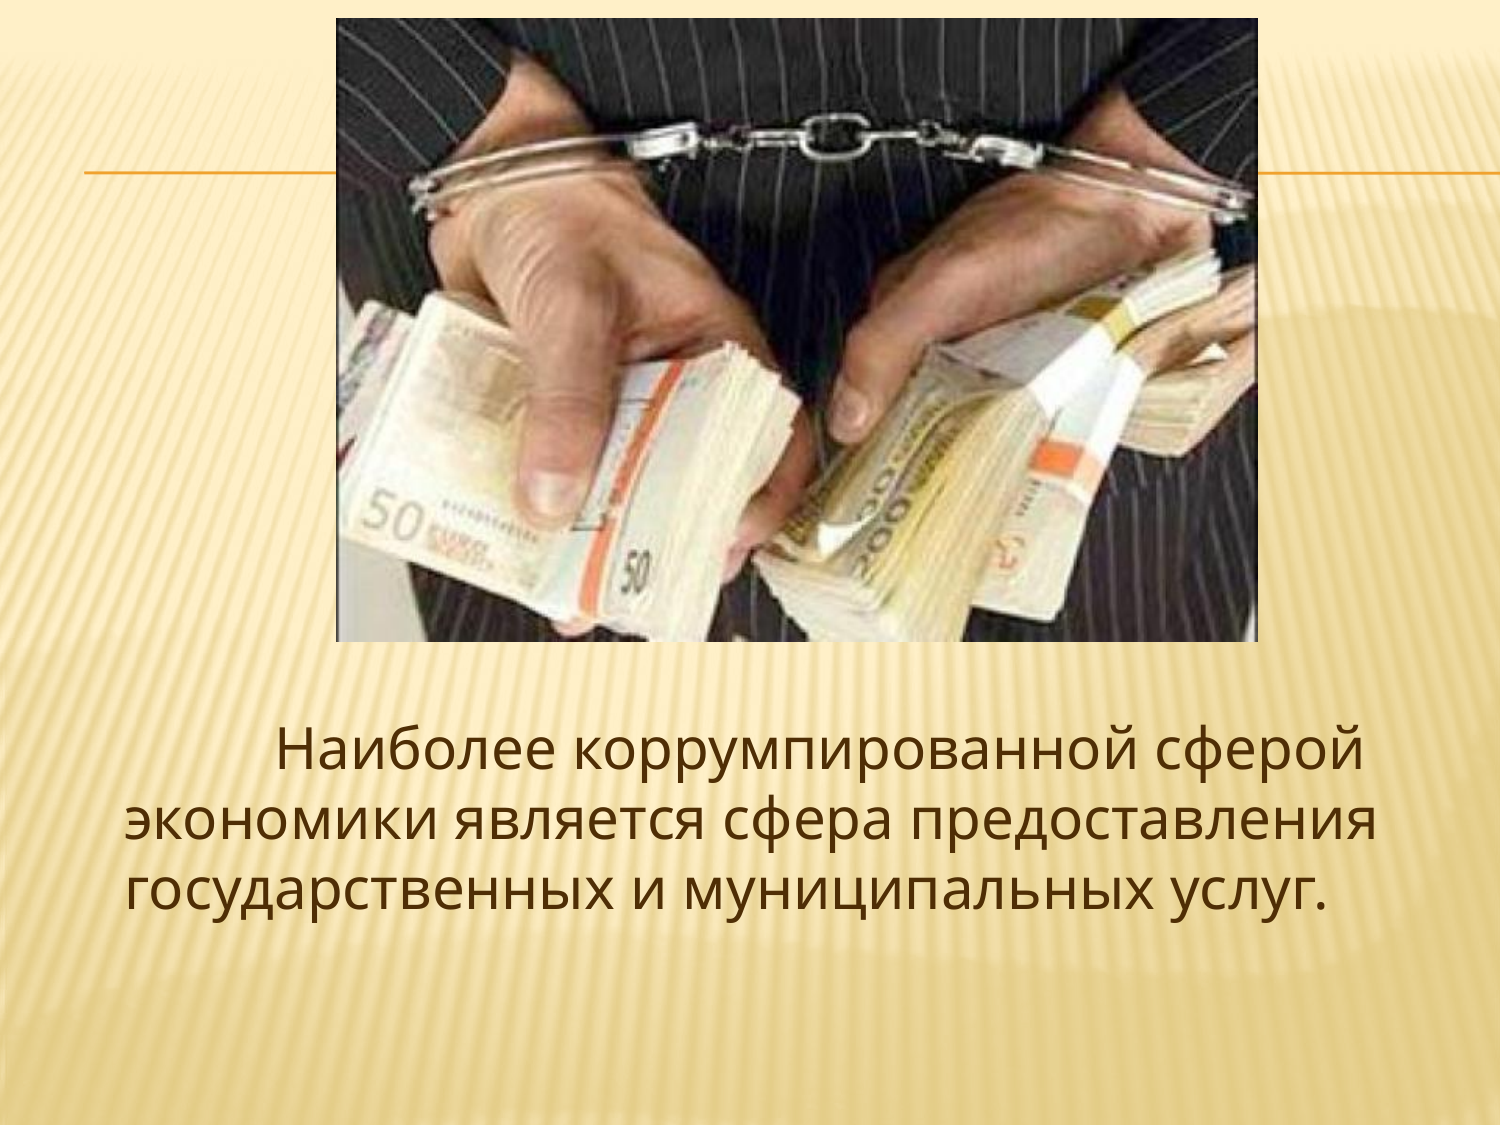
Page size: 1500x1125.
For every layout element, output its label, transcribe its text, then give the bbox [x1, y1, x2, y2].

list Наиболее коррумпированной сферой экономики является сфера предоставления государственных и муниципальных услуг. [53, 704, 1500, 1006]
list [336, 17, 1259, 642]
